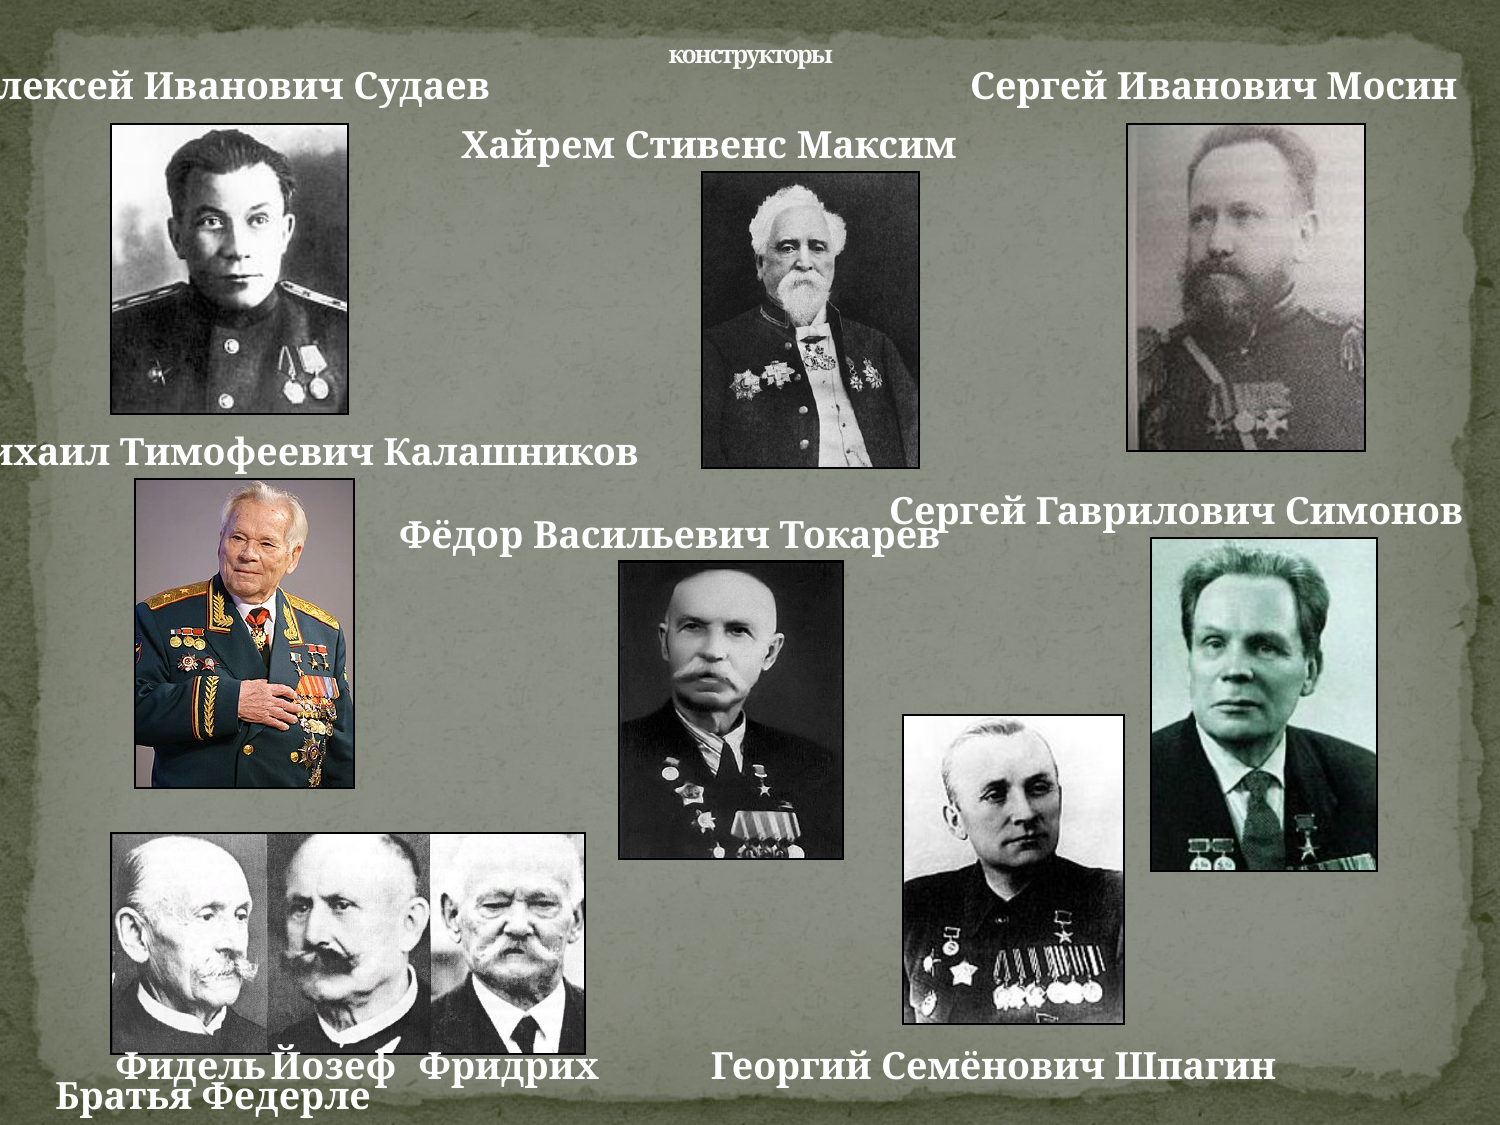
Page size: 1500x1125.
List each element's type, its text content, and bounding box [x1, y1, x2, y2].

text_box Братья Федерле [40, 1064, 386, 1125]
picture [1127, 125, 1365, 451]
text_box Хайрем Стивенс Максим [446, 113, 972, 174]
text_box Михаил Тимофеевич Калашников [0, 420, 655, 481]
picture [1151, 540, 1377, 870]
text_box Фидель [100, 1034, 255, 1064]
text_box Сергей Иванович Мосин [955, 54, 1473, 115]
text_box Алексей Иванович Судаев [0, 54, 506, 115]
picture [620, 564, 842, 858]
text_box Фёдор Васильевич Токарев [384, 503, 956, 564]
title конструкторы [76, 30, 1425, 76]
picture [112, 125, 347, 413]
picture [112, 834, 586, 1052]
picture [903, 715, 1123, 1024]
text_box Георгий Семёнович Шпагин [696, 1034, 1292, 1095]
text_box Фридрих [404, 1034, 614, 1095]
picture [702, 174, 919, 467]
picture [135, 481, 354, 787]
text_box Сергей Гаврилович Симонов [874, 479, 1479, 540]
text_box Йозеф [255, 1063, 404, 1095]
